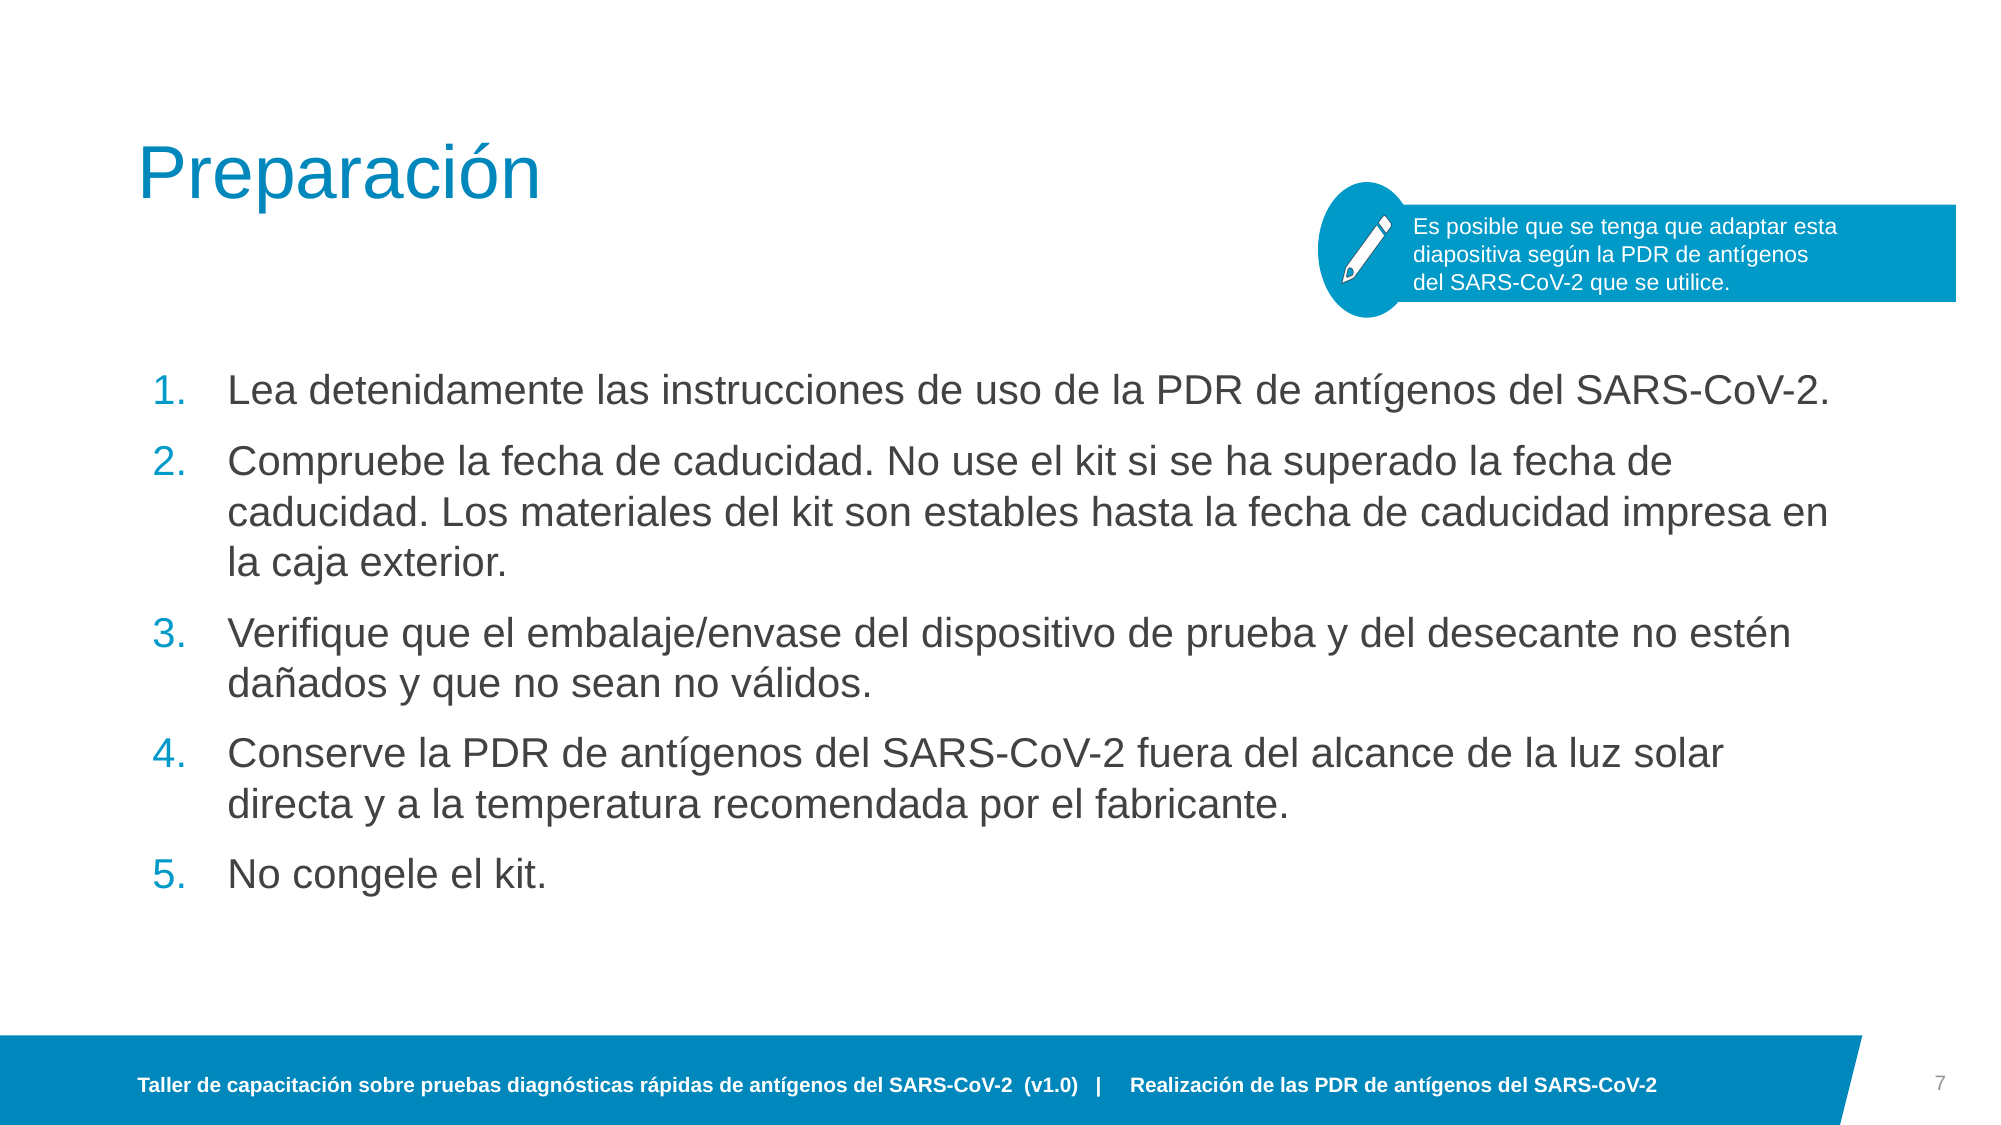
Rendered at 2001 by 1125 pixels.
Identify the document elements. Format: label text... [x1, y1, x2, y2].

title Preparación [137, 59, 1863, 215]
list Lea detenidamente las instrucciones de uso de la PDR de antígenos del SARS-CoV-2. Compruebe la fecha de caducidad. No use el kit si se ha superado la fecha de caducidad. Los materiales del kit son estables hasta la fecha de caducidad impresa en la caja exterior. Verifique que el embalaje/envase del dispositivo de prueba y del desecante no estén dañados y que no sean no válidos. Conserve la PDR de antígenos del SARS-CoV-2 fuera del alcance de la luz solar directa y a la temperatura recomendada por el fabricante. No congele el kit. [137, 284, 1863, 1014]
slide_number 7 [1862, 1035, 1947, 1125]
footer Taller de capacitación sobre pruebas diagnósticas rápidas de antígenos del SARS-CoV-2 (v1.0) | Realización de las PDR de antígenos del SARS-CoV-2 [137, 1042, 1715, 1125]
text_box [1317, 182, 1956, 318]
